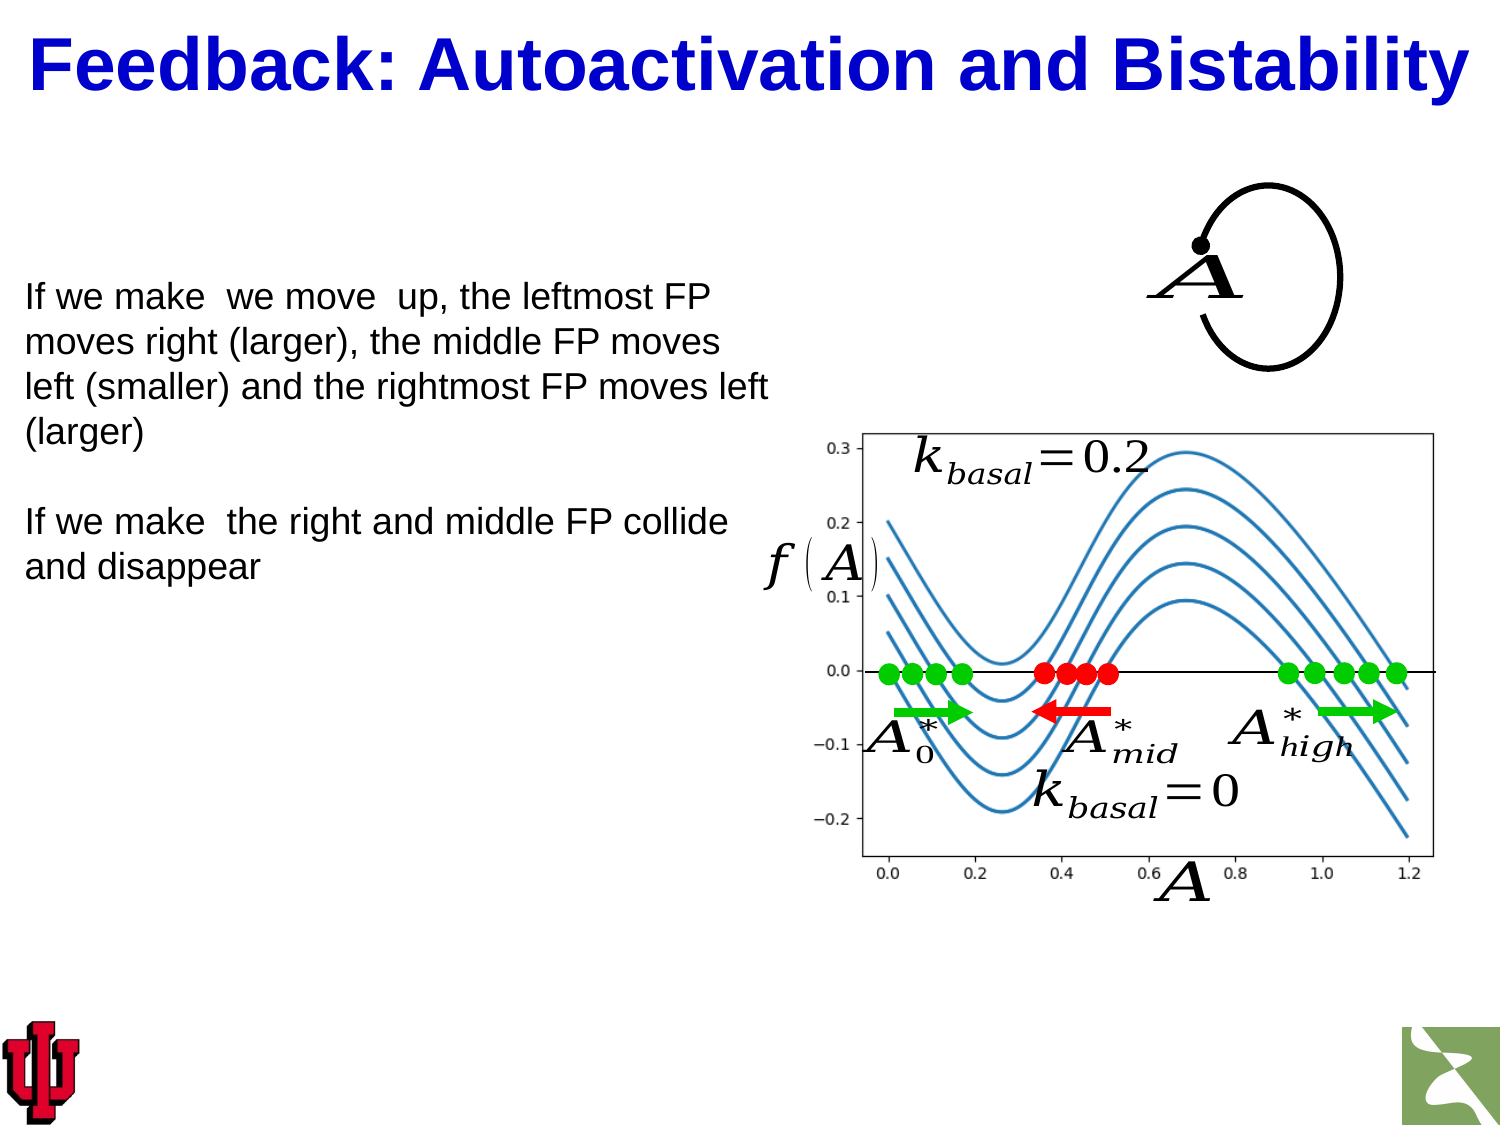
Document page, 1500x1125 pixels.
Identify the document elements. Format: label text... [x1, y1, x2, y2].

picture [0, 1020, 80, 1125]
picture [1402, 1027, 1500, 1125]
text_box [759, 424, 1464, 915]
title Feedback: Autoactivation and Bistability [0, 0, 1500, 130]
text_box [1140, 185, 1341, 369]
